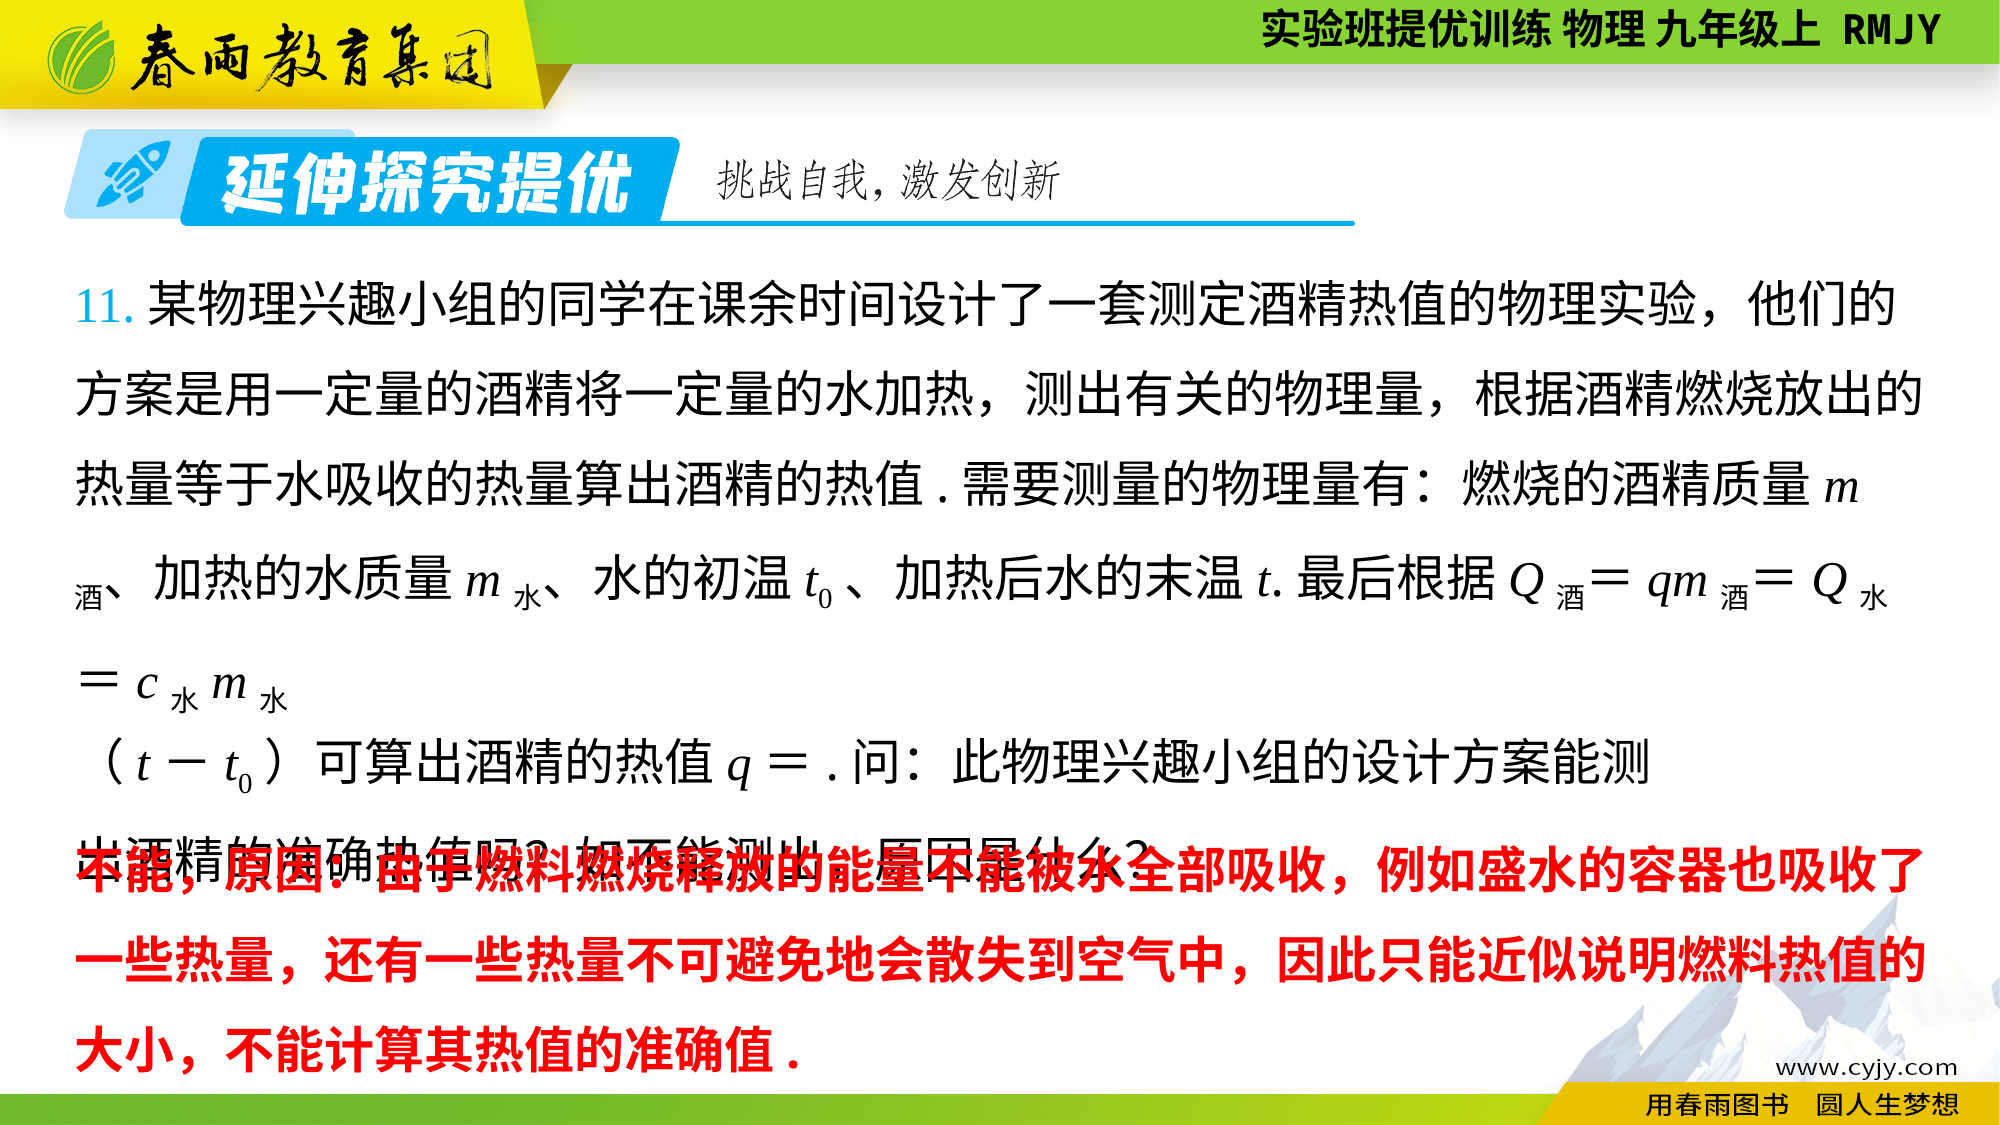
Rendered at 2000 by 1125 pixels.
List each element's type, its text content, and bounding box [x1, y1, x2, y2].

text_box 不能，原因：由于燃料燃烧释放的能量不能被水全部吸收，例如盛水的容器也吸收了一些热量，还有一些热量不可避免地会散失到空气中，因此只能近似说明燃料热值的大小，不能计算其热值的准确值. [59, 800, 1944, 1086]
picture [0, 0, 2000, 1125]
